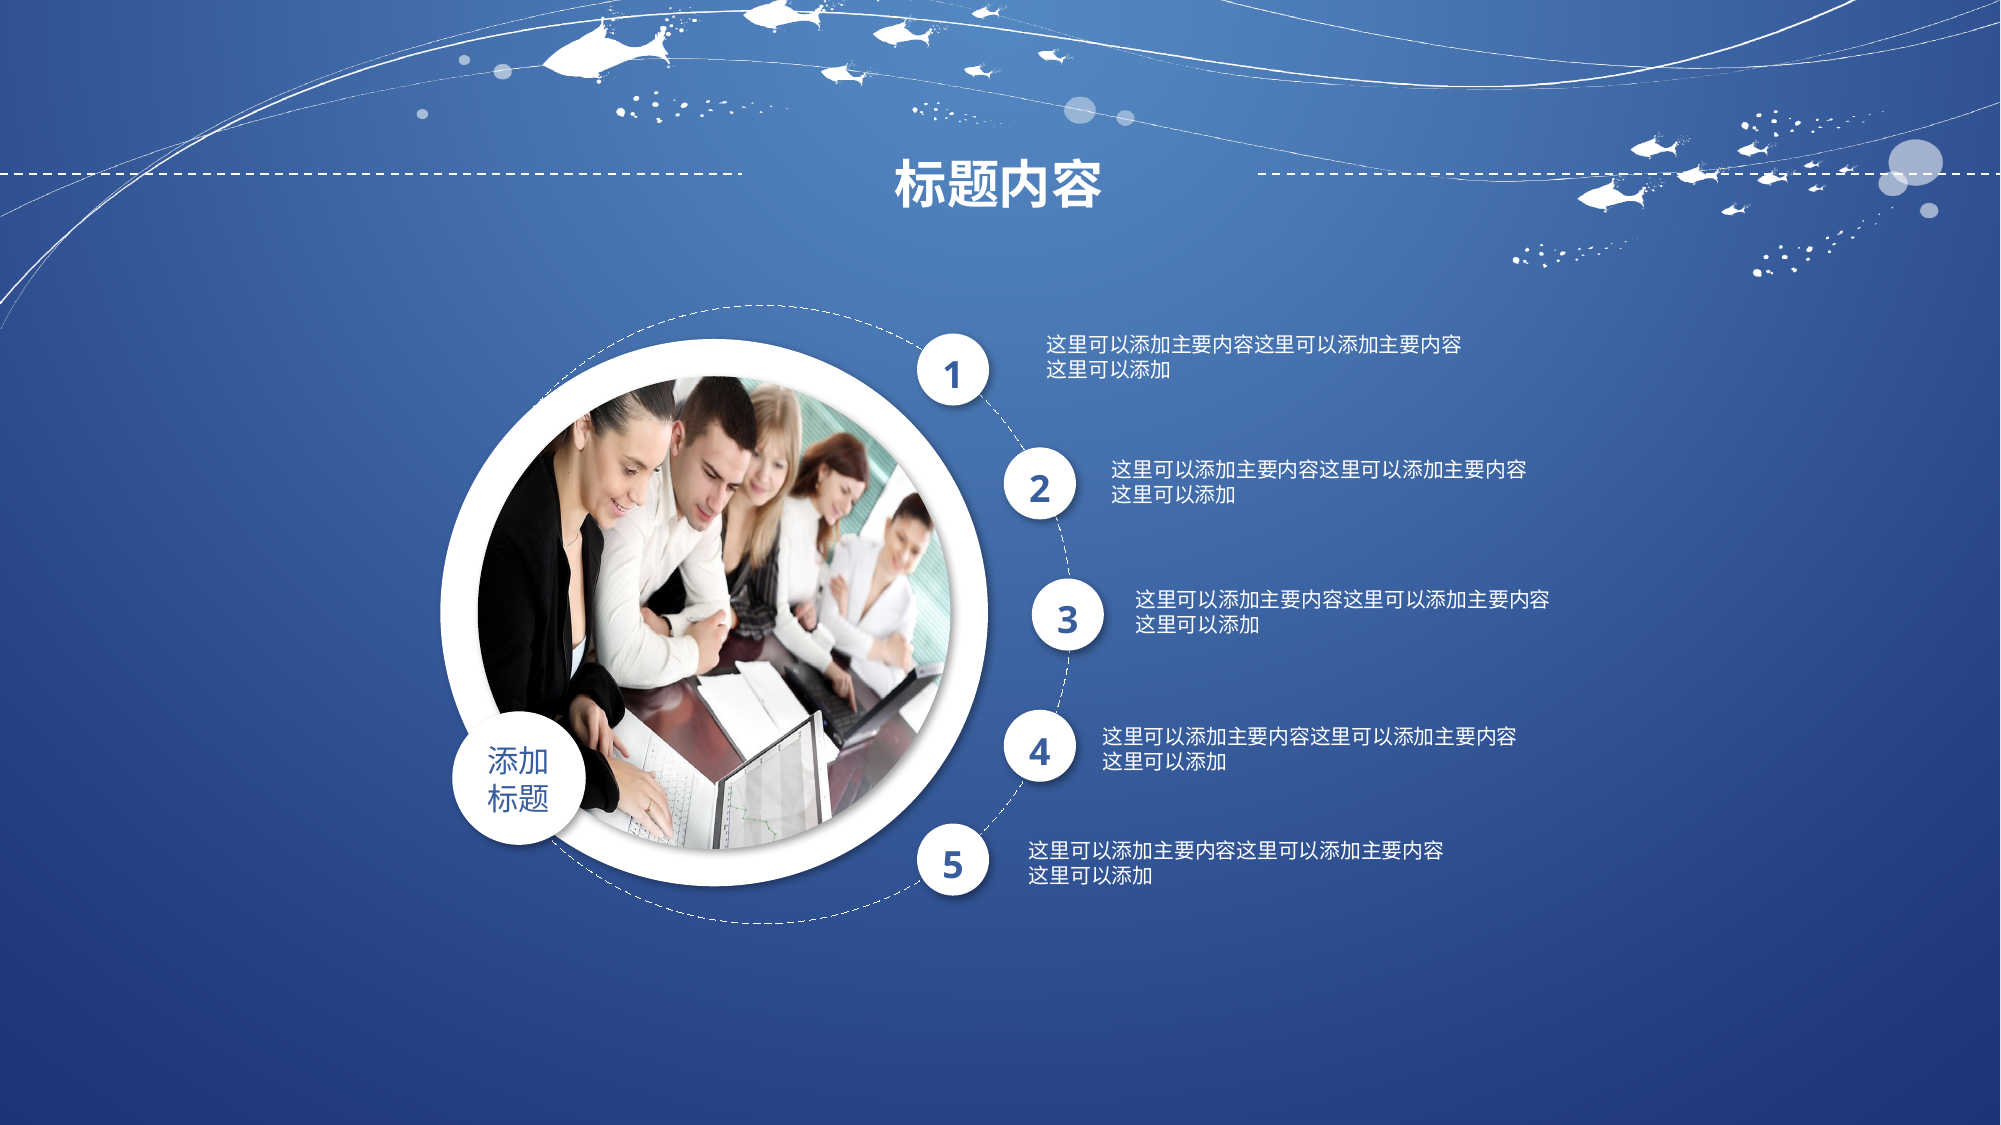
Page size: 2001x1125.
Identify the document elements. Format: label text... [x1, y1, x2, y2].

text_box 5 [917, 823, 990, 896]
text_box 添加 标题 [471, 733, 567, 824]
text_box 3 [1031, 578, 1104, 651]
text_box [477, 376, 951, 849]
text_box 这里可以添加主要内容这里可以添加主要内容这里可以添加 [1087, 716, 1533, 781]
text_box 这里可以添加主要内容这里可以添加主要内容这里可以添加 [1097, 449, 1542, 514]
text_box 这里可以添加主要内容这里可以添加主要内容这里可以添加 [1014, 829, 1459, 895]
text_box 这里可以添加主要内容这里可以添加主要内容这里可以添加 [1120, 579, 1566, 644]
text_box [539, 329, 1070, 924]
text_box 4 [1003, 709, 1076, 782]
text_box 1 [917, 333, 990, 406]
text_box [440, 338, 988, 887]
text_box 这里可以添加主要内容这里可以添加主要内容这里可以添加 [1031, 329, 1477, 390]
text_box [452, 711, 586, 845]
picture [0, 0, 2001, 1125]
text_box 2 [1003, 447, 1076, 520]
